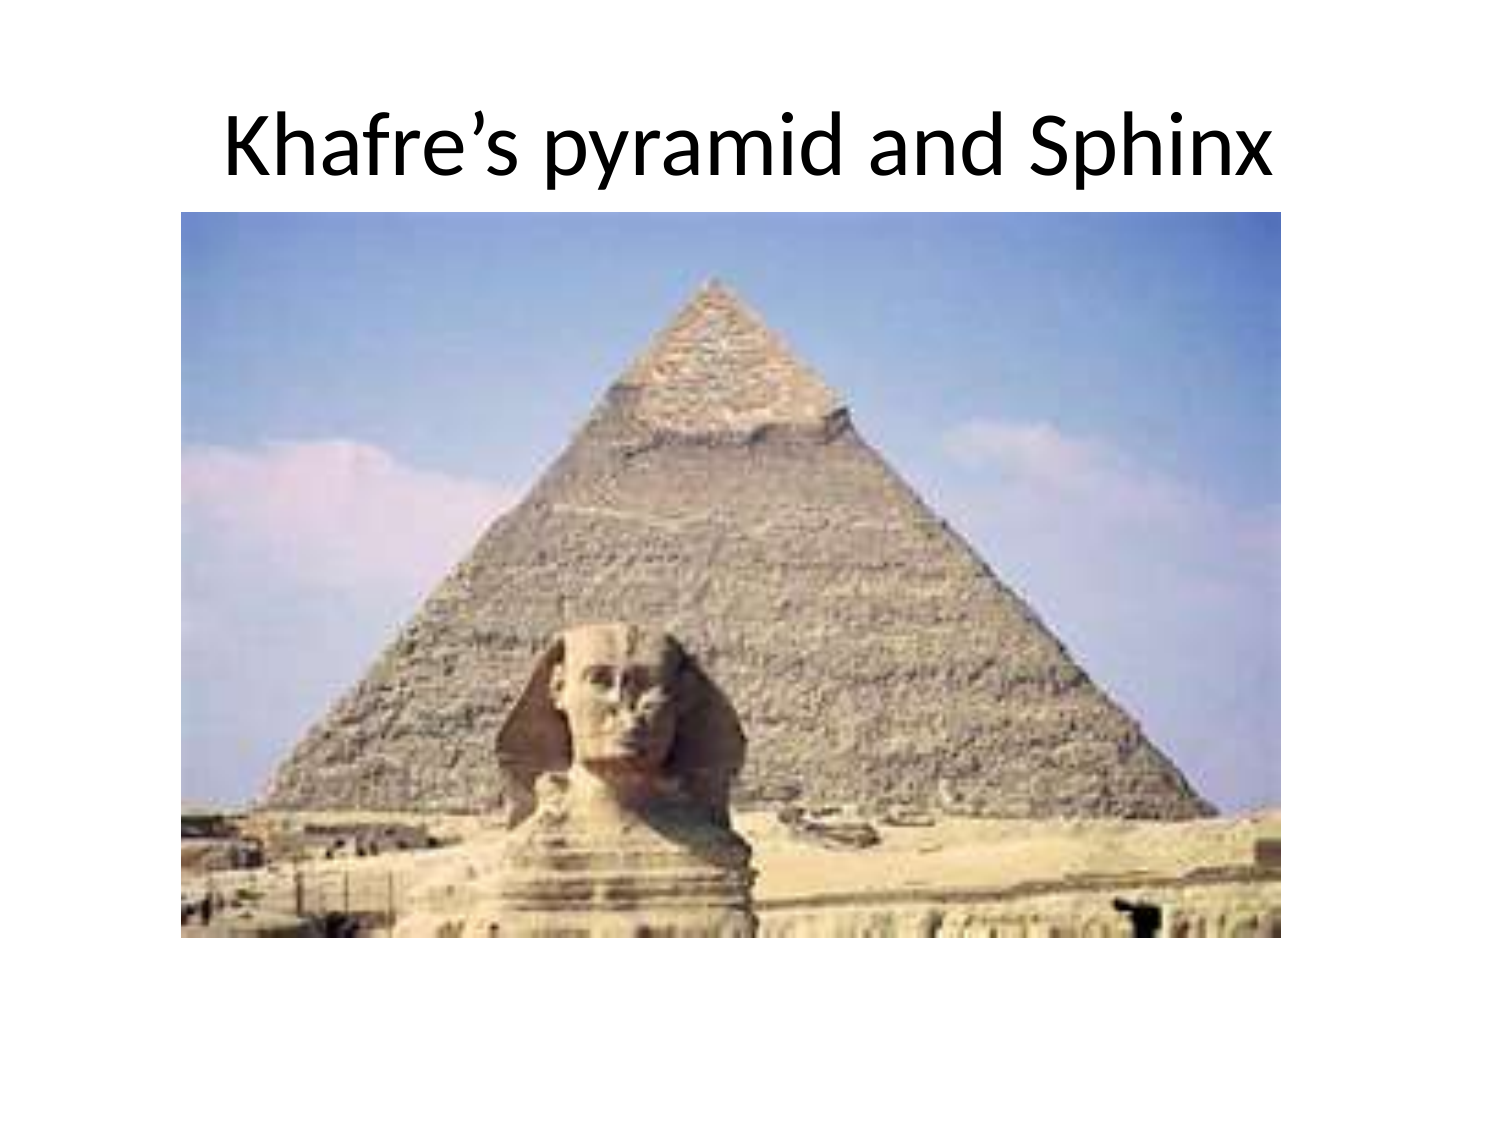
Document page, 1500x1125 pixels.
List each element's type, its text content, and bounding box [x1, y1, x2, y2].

title Khafre’s pyramid and Sphinx [75, 45, 1425, 233]
picture [181, 212, 1281, 938]
